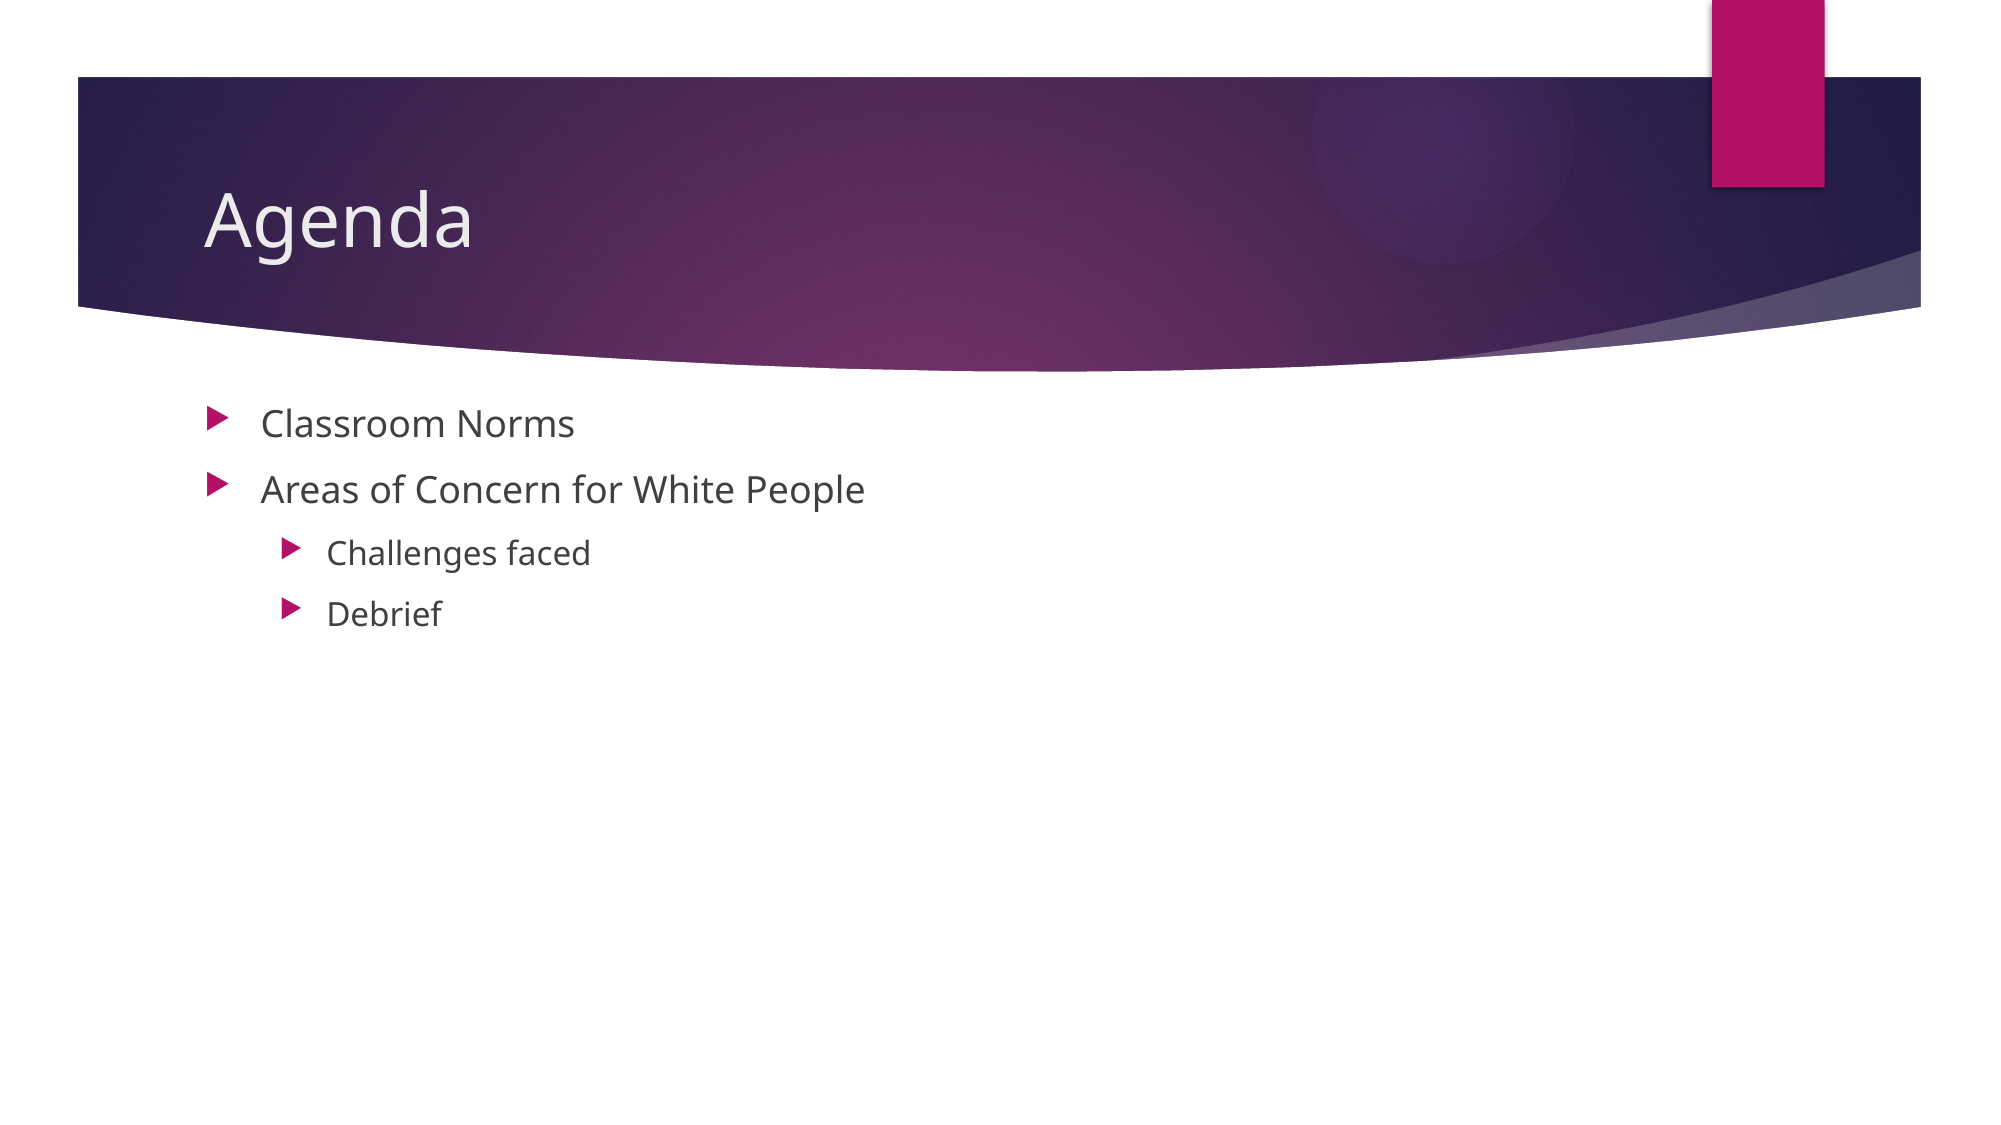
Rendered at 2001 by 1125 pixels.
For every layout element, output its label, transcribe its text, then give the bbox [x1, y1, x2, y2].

title Agenda [189, 159, 1627, 276]
list Classroom Norms Areas of Concern for White People Challenges faced Debrief [189, 392, 1638, 1100]
